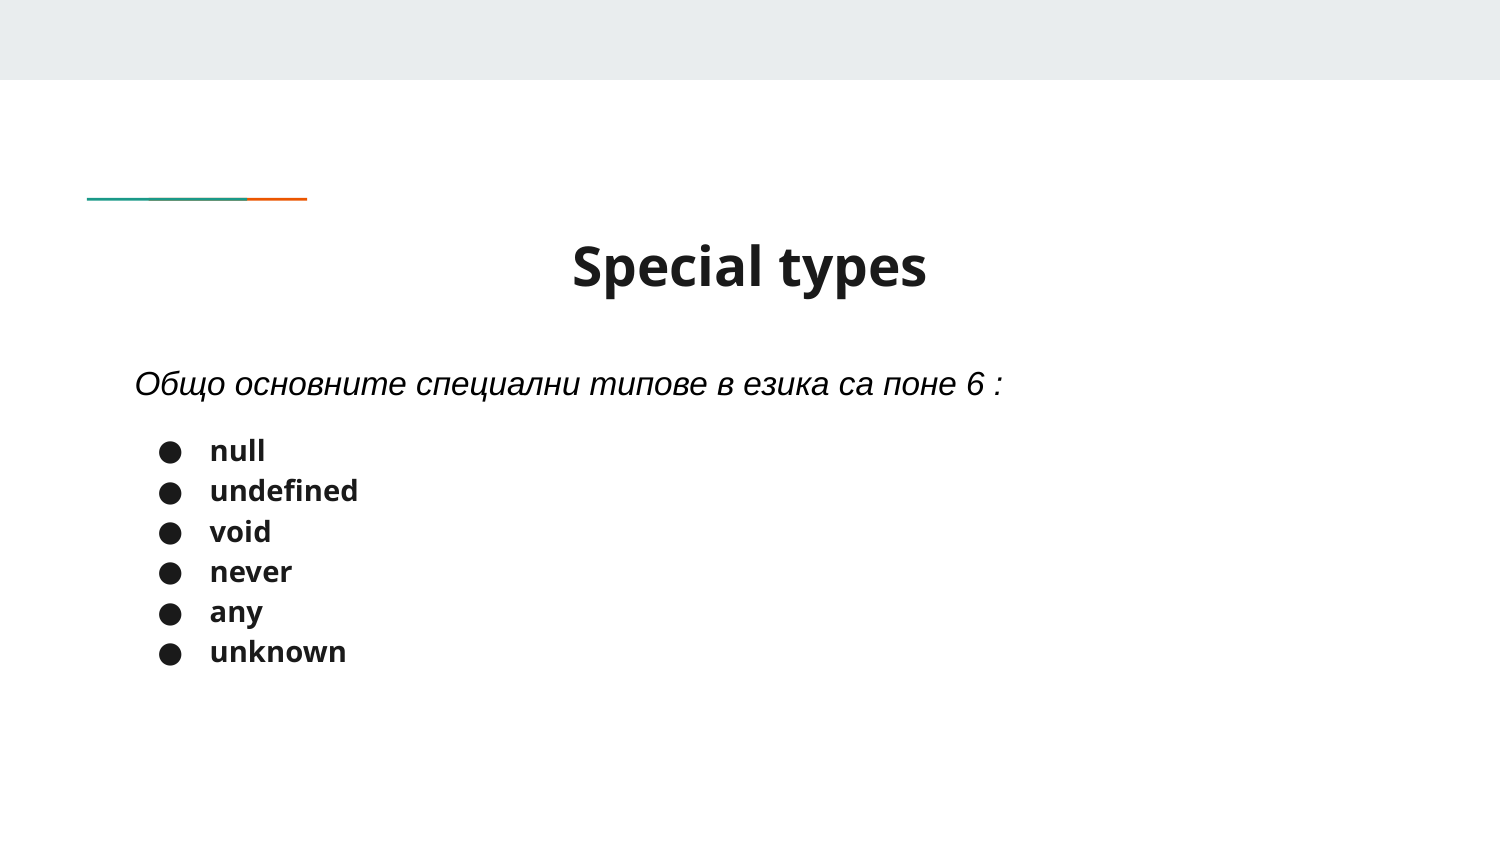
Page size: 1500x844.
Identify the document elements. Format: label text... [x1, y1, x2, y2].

list Общо основните специални типове в езика са поне 6 : null undefined void never any unknown [119, 341, 1381, 791]
title Special types [119, 216, 1381, 305]
